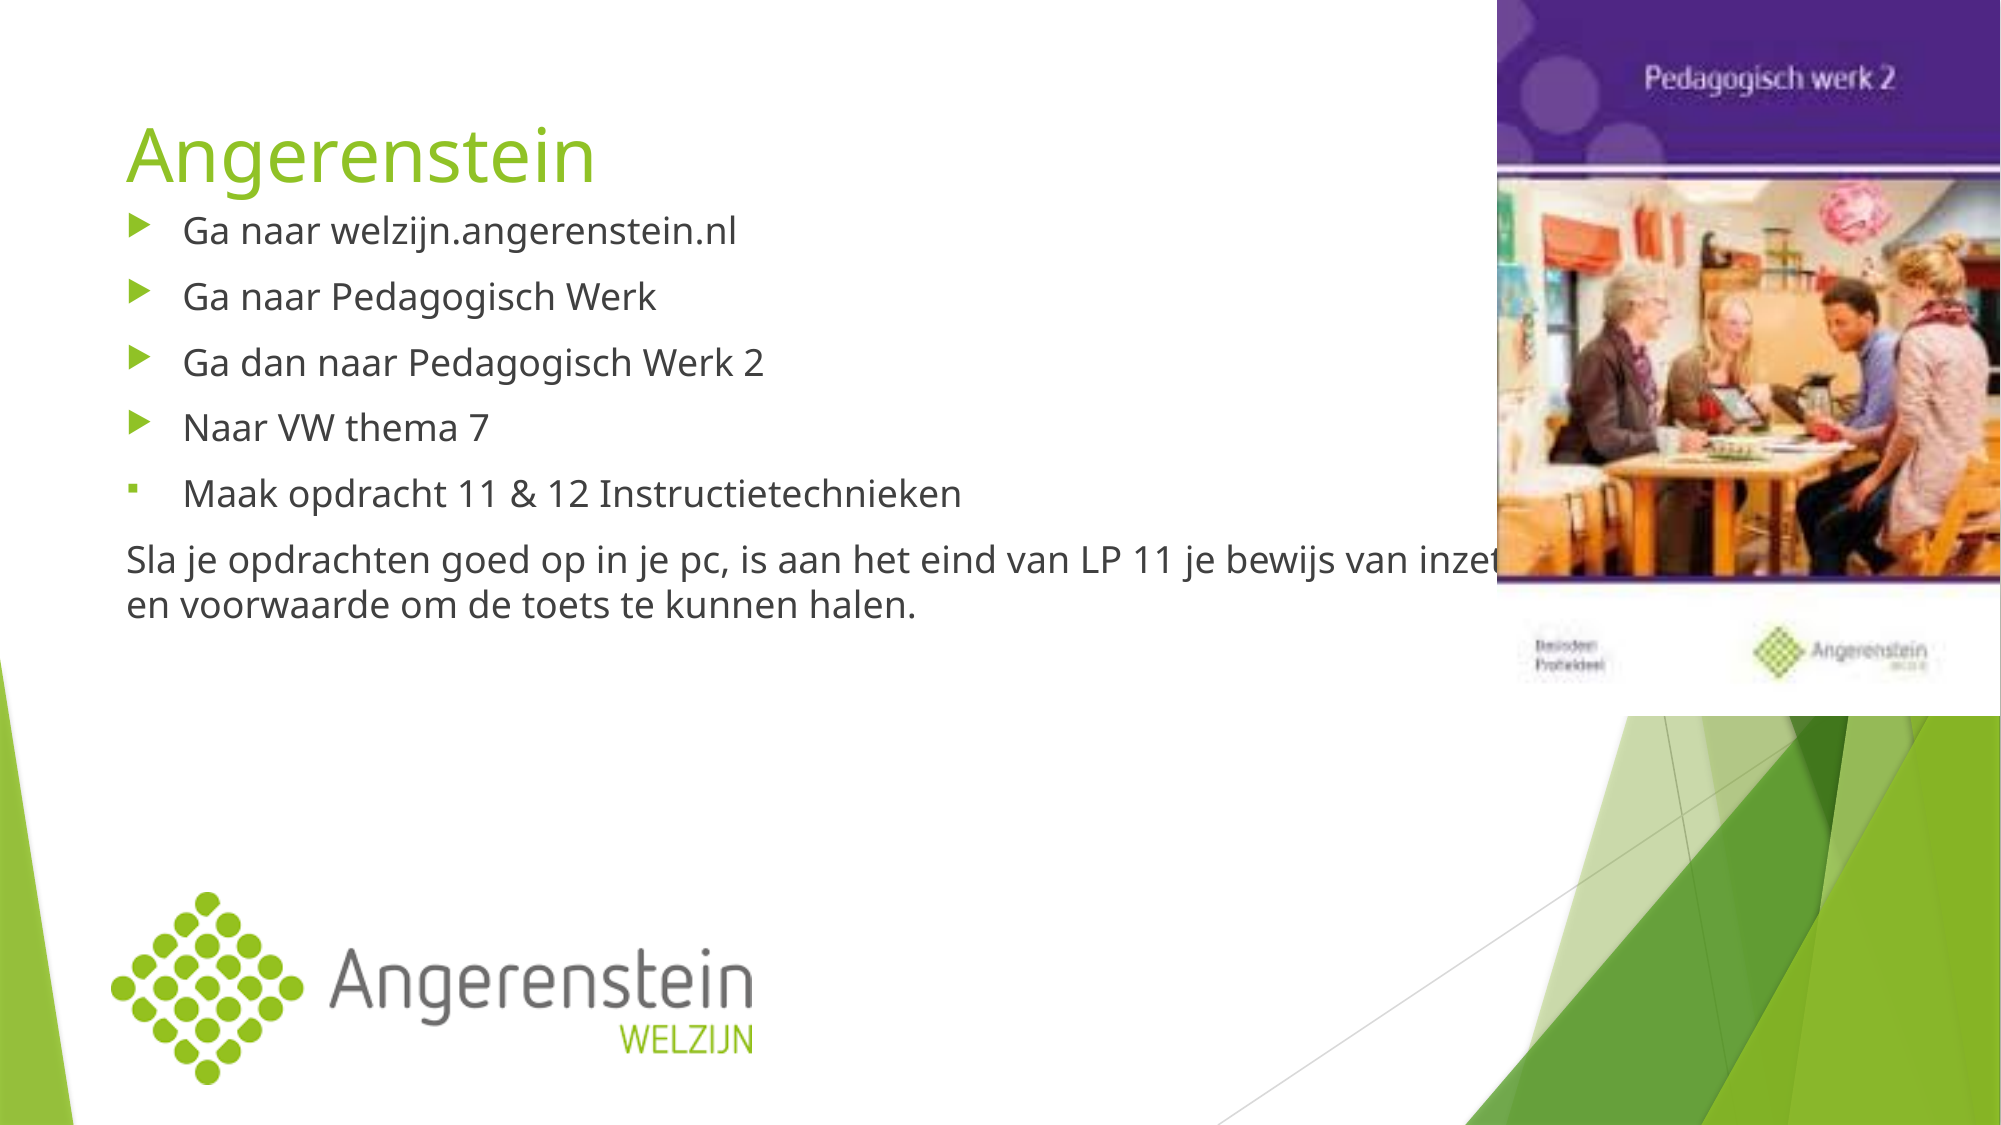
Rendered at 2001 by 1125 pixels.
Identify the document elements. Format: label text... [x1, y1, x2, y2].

picture [1497, 0, 2000, 717]
list Ga naar welzijn.angerenstein.nl Ga naar Pedagogisch Werk Ga dan naar Pedagogisch Werk 2 Naar VW thema 7 Maak opdracht 11 & 12 Instructietechnieken Sla je opdrachten goed op in je pc, is aan het eind van LP 11 je bewijs van inzet en voorwaarde om de toets te kunnen halen. [111, 199, 1522, 836]
picture [110, 892, 753, 1086]
title Angerenstein [111, 99, 1492, 199]
